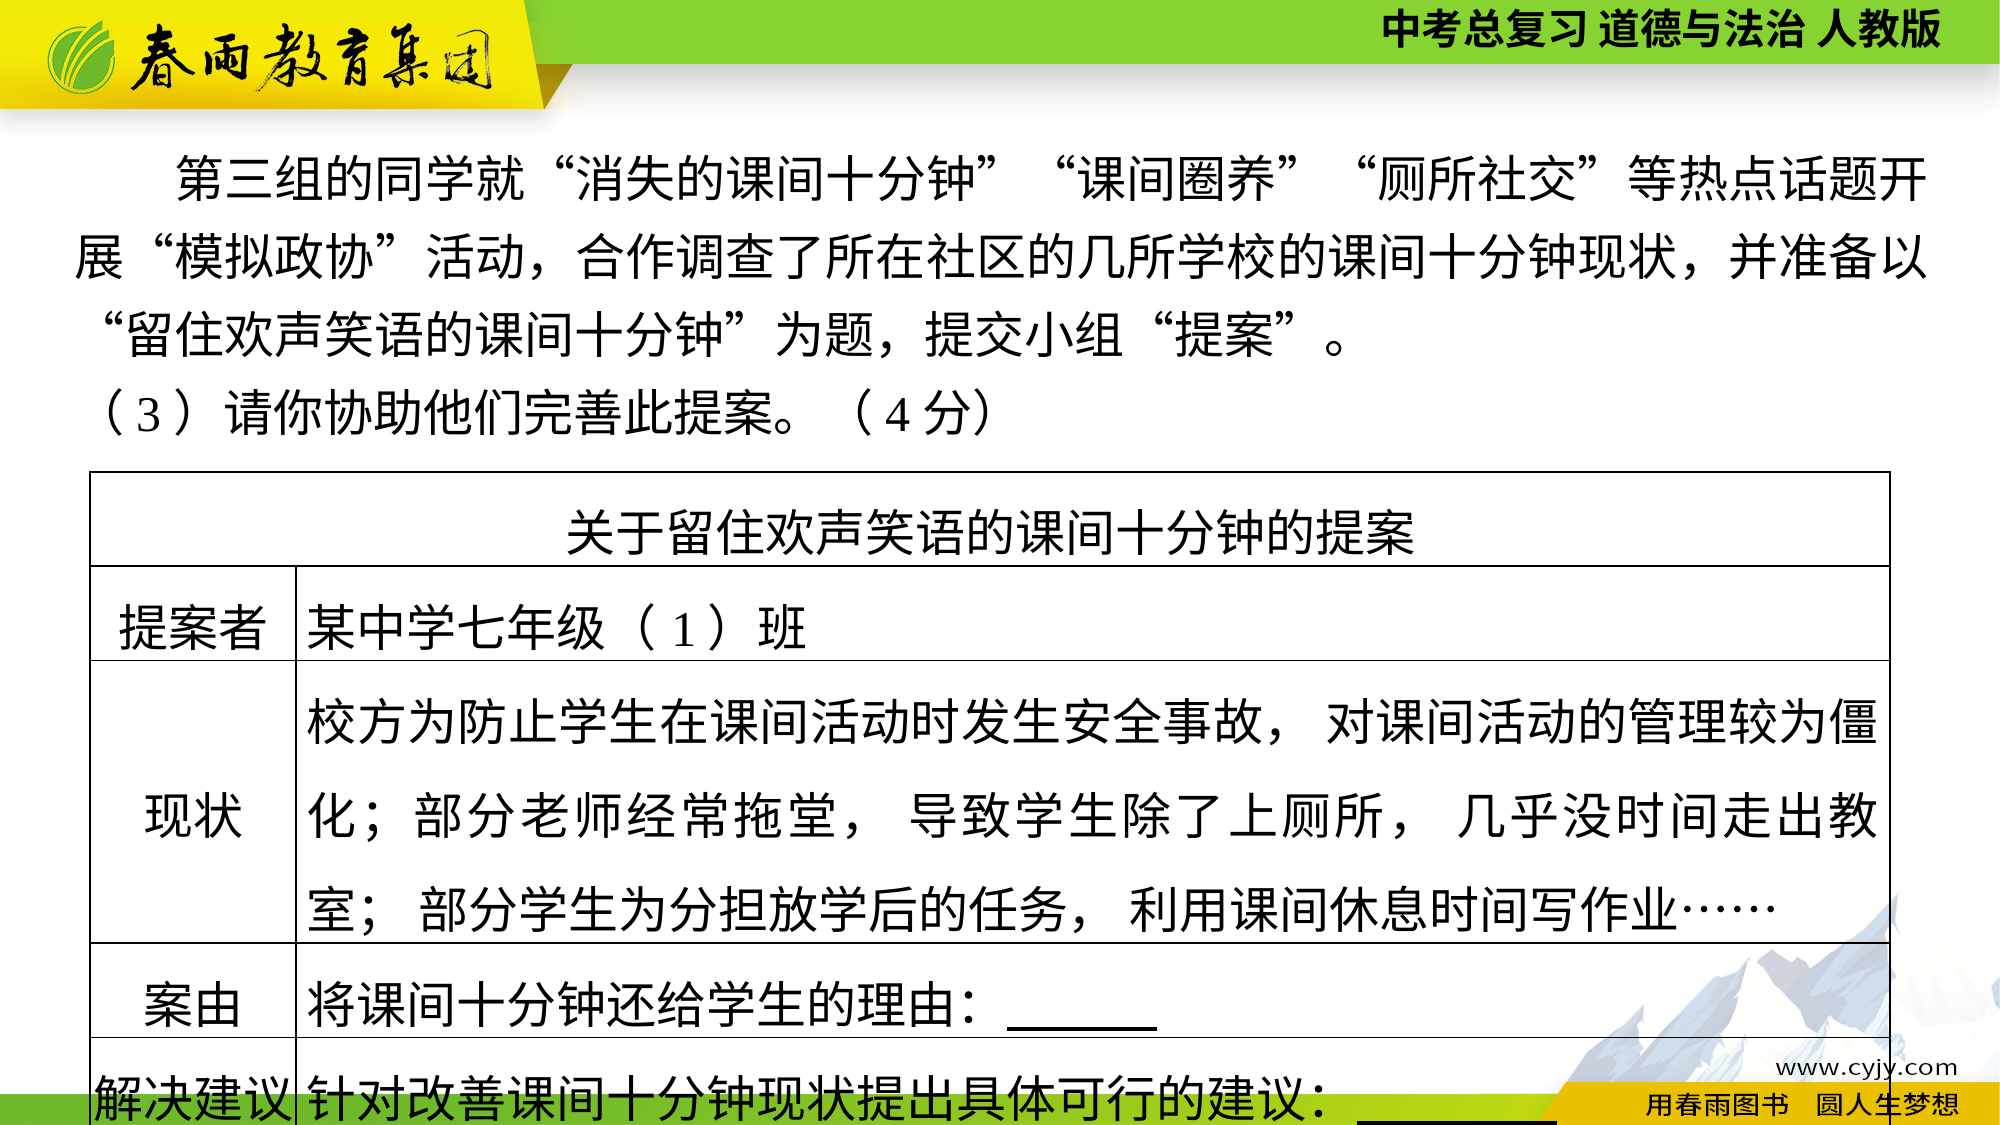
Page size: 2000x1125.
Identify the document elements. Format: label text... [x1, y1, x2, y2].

list 第三组的同学就“消失的课间十分钟”“课间圈养”“厕所社交”等热点话题开展“模拟政协”活动，合作调查了所在社区的几所学校的课间十分钟现状，并准备以“留住欢声笑语的课间十分钟”为题，提交小组“提案”。 （3）请你协助他们完善此提案。（4分） [59, 122, 1944, 445]
picture [0, 0, 2000, 1125]
table_cell 针对改善课间十分钟现状提出具体可行的建议： [297, 1038, 1889, 1125]
table_cell 提案者 [91, 567, 295, 660]
table_cell 将课间十分钟还给学生的理由： [297, 944, 1889, 1037]
table_cell 案由 [91, 944, 295, 1037]
table_cell 现状 [91, 661, 295, 942]
table_cell 校方为防止学生在课间活动时发生安全事故， 对课间活动的管理较为僵化；部分老师经常拖堂， 导致学生除了上厕所， 几乎没时间走出教室； 部分学生为分担放学后的任务， 利用课间休息时间写作业…… [297, 661, 1889, 942]
table_cell 解决建议 [91, 1038, 295, 1125]
table_header 关于留住欢声笑语的课间十分钟的提案 [91, 473, 1889, 565]
table_cell 某中学七年级（1）班 [297, 567, 1889, 660]
